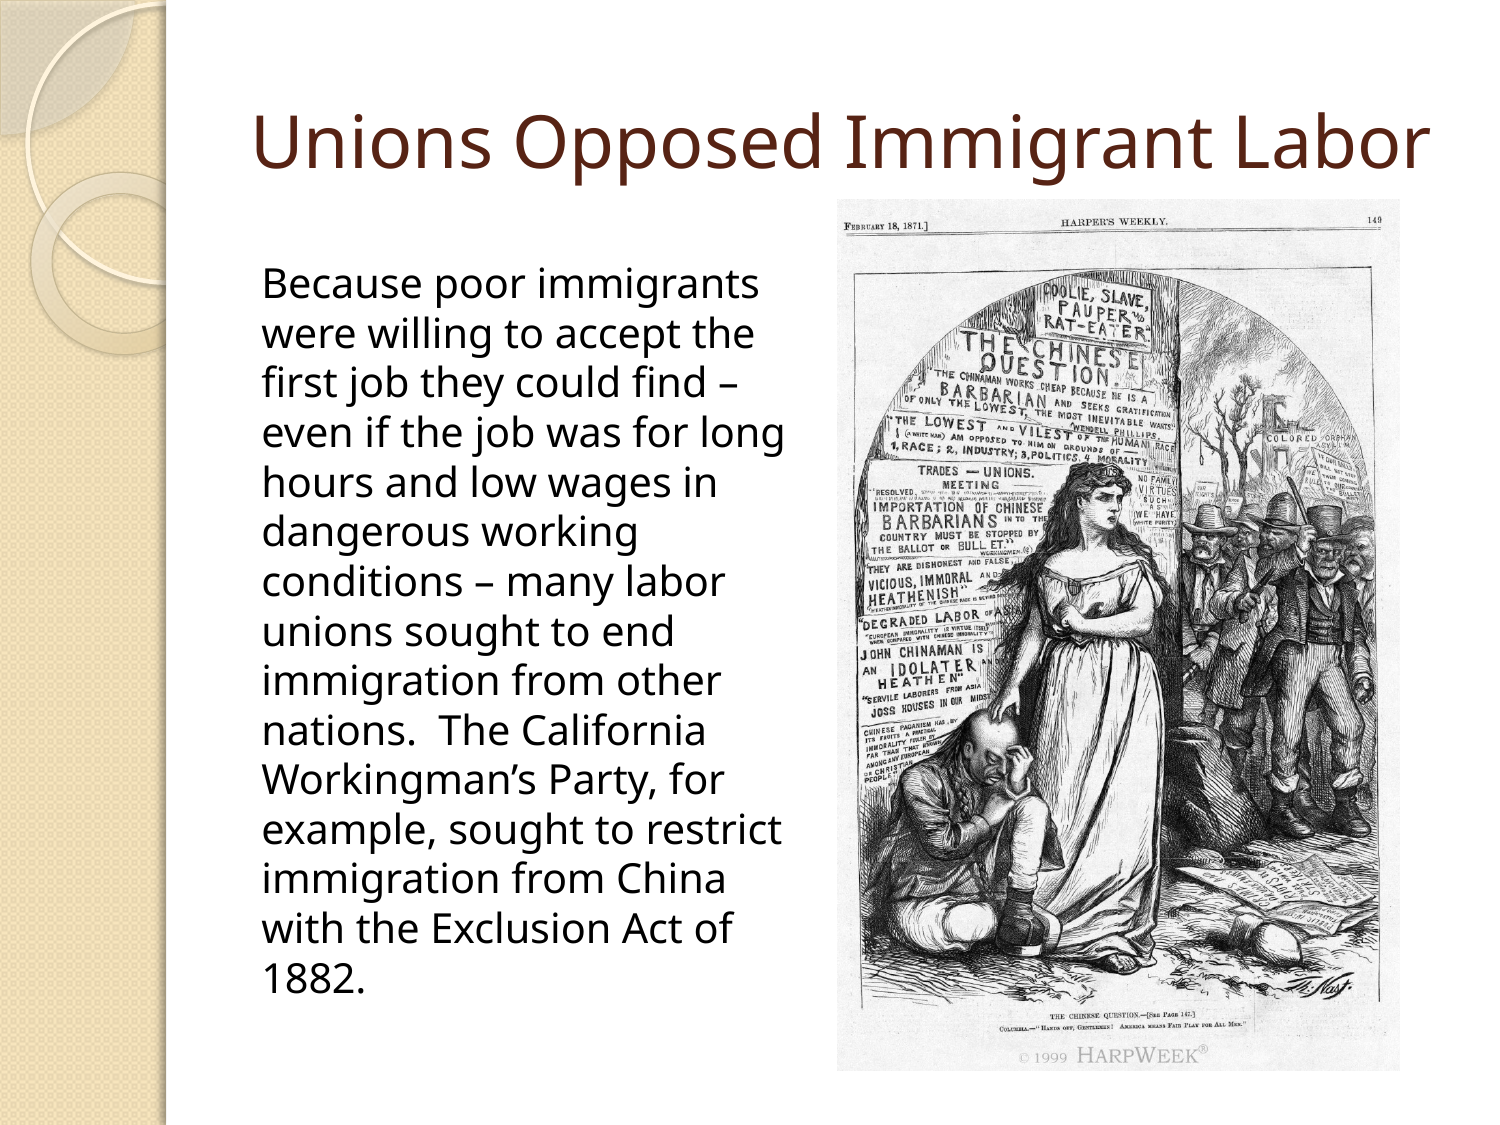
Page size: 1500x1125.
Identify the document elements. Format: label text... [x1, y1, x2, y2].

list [837, 199, 1401, 1071]
list Because poor immigrants were willing to accept the first job they could find – even if the job was for long hours and low wages in dangerous working conditions – many labor unions sought to end immigration from other nations. The California Workingman’s Party, for example, sought to restrict immigration from China with the Exclusion Act of 1882. [235, 249, 830, 1015]
title Unions Opposed Immigrant Labor [235, 45, 1466, 233]
